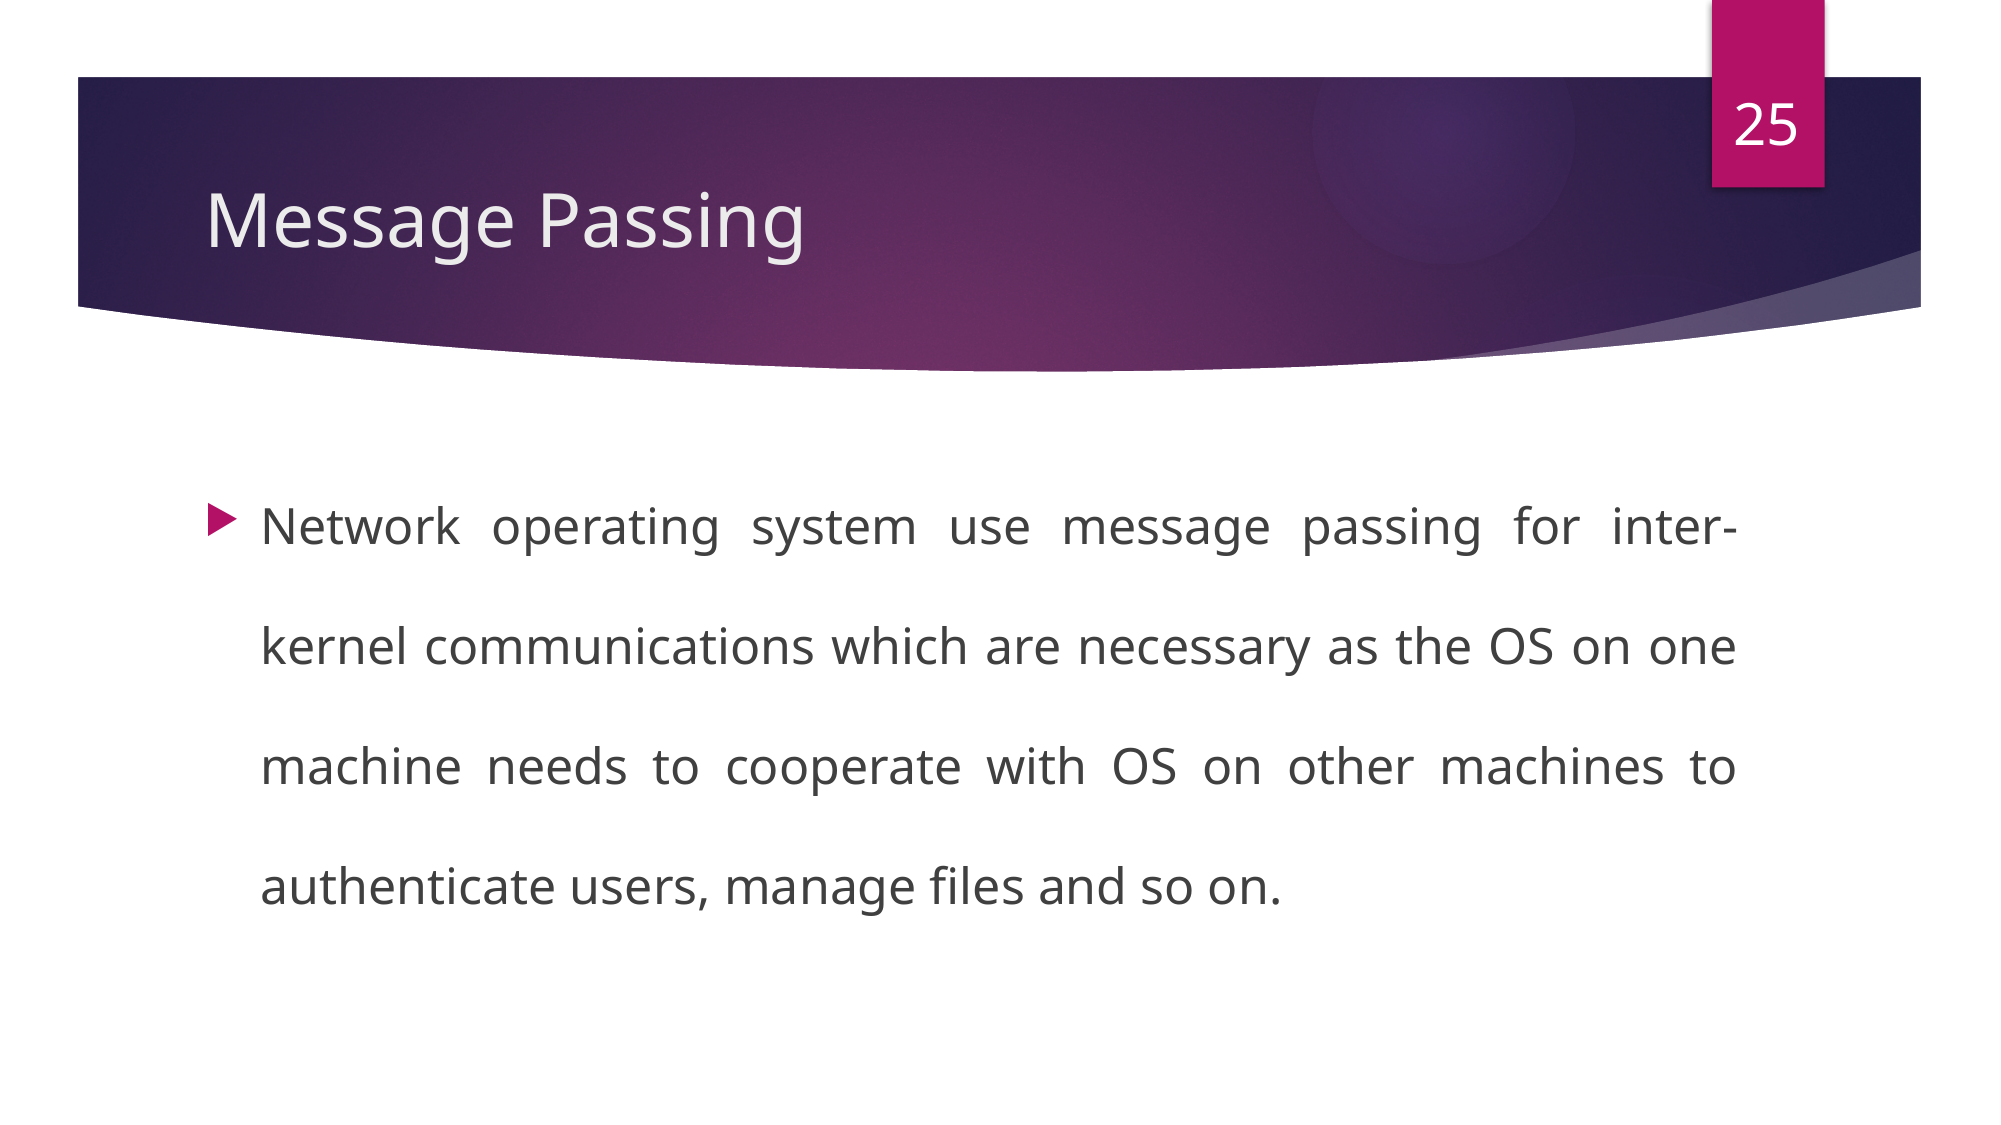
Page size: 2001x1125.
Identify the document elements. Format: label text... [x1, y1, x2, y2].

title Message Passing [189, 159, 1627, 276]
list Network operating system use message passing for inter-kernel communications which are necessary as the OS on one machine needs to cooperate with OS on other machines to authenticate users, manage files and so on. [189, 427, 1755, 988]
slide_number 25 [1698, 48, 1836, 175]
